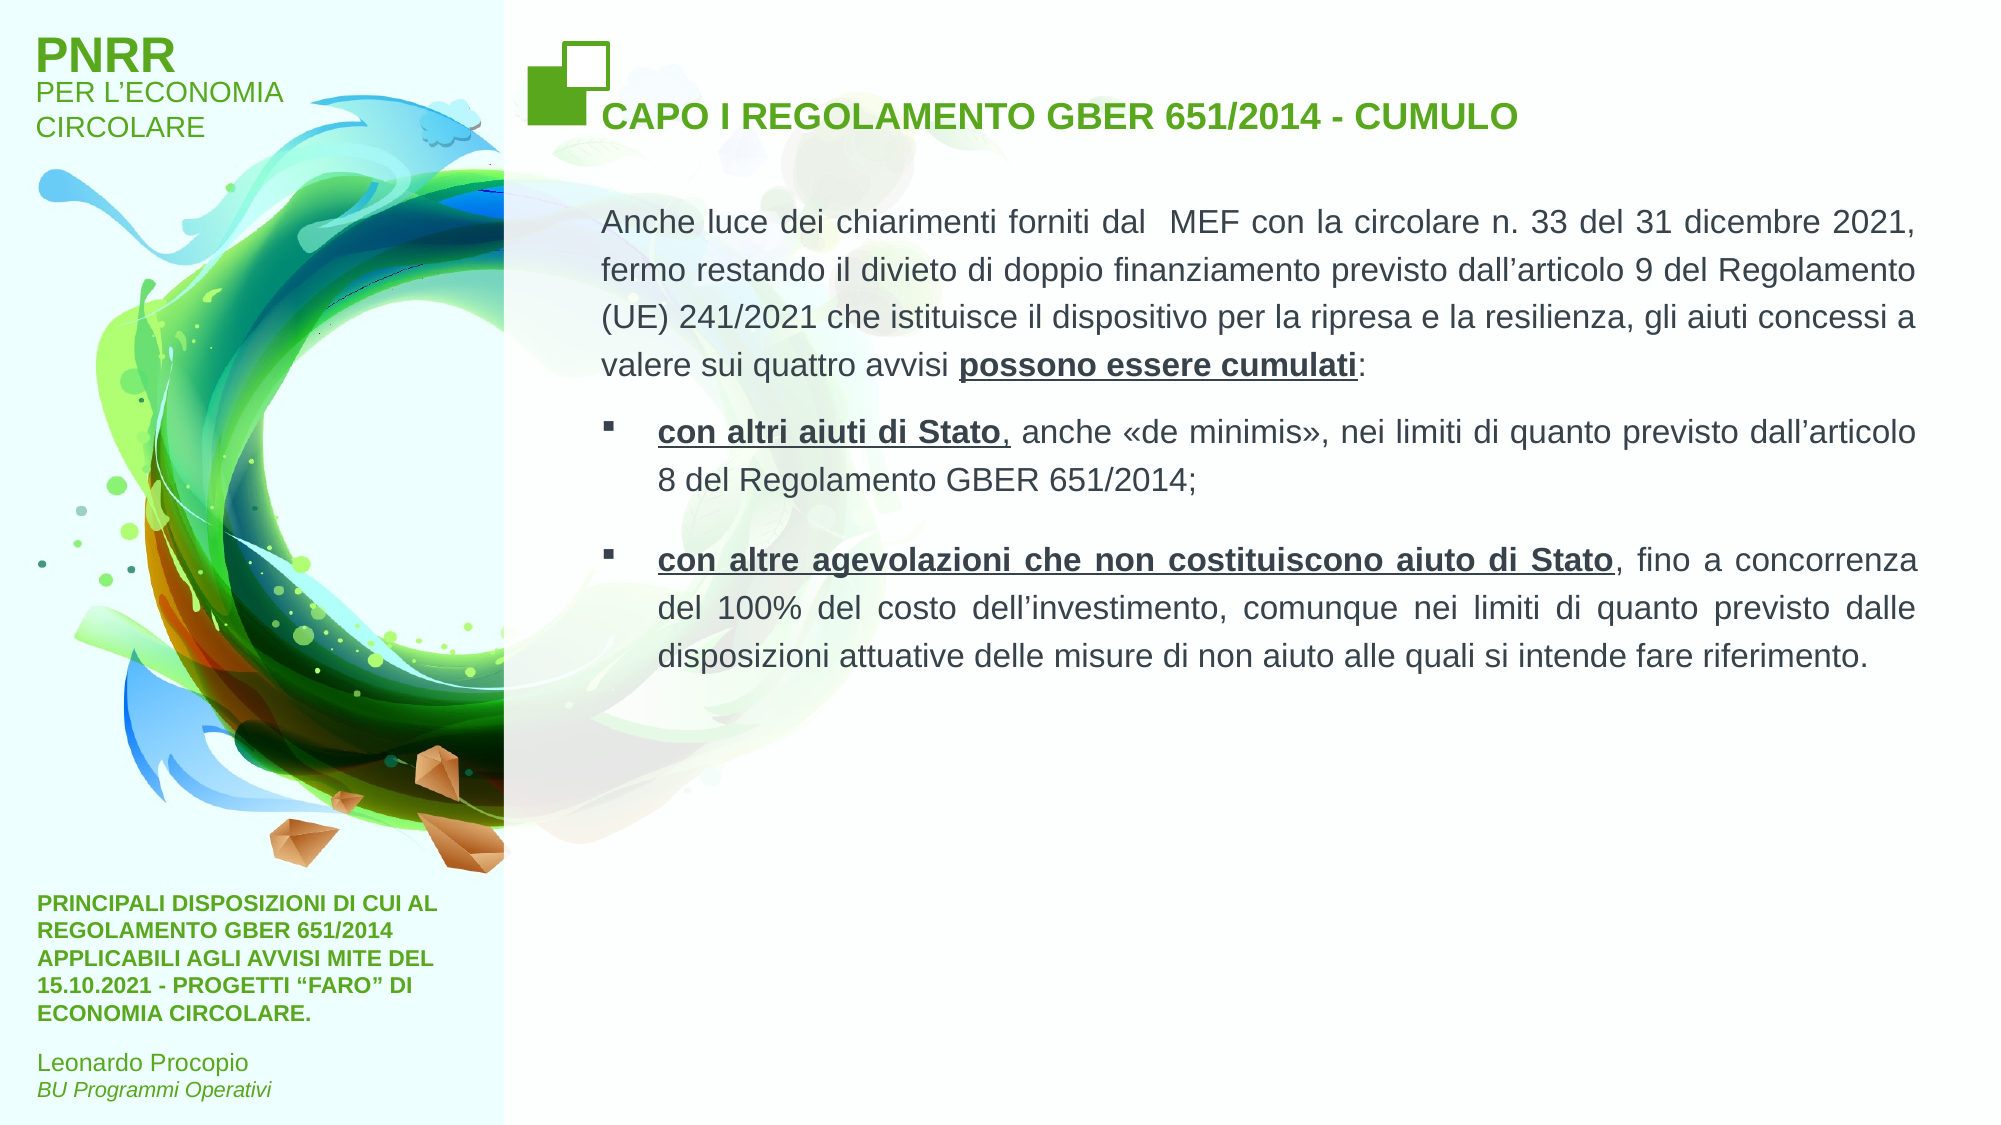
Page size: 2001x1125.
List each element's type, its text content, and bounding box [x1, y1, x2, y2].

text_box [562, 41, 610, 91]
title CAPO I REGOLAMENTO GBER 651/2014 - CUMULO [586, 84, 2000, 167]
picture [0, 0, 503, 1125]
text_box [526, 64, 589, 128]
list Anche luce dei chiarimenti forniti dal MEF con la circolare n. 33 del 31 dicembre 2021, fermo restando il divieto di doppio finanziamento previsto dall’articolo 9 del Regolamento (UE) 241/2021 che istituisce il dispositivo per la ripresa e la resilienza, gli aiuti concessi a valere sui quattro avvisi possono essere cumulati: con altri aiuti di Stato, anche «de minimis», nei limiti di quanto previsto dall’articolo 8 del Regolamento GBER 651/2014; con altre agevolazioni che non costituiscono aiuto di Stato, fino a concorrenza del 100% del costo dell’investimento, comunque nei limiti di quanto previsto dalle disposizioni attuative delle misure di non aiuto alle quali si intende fare riferimento. [586, 184, 1934, 870]
